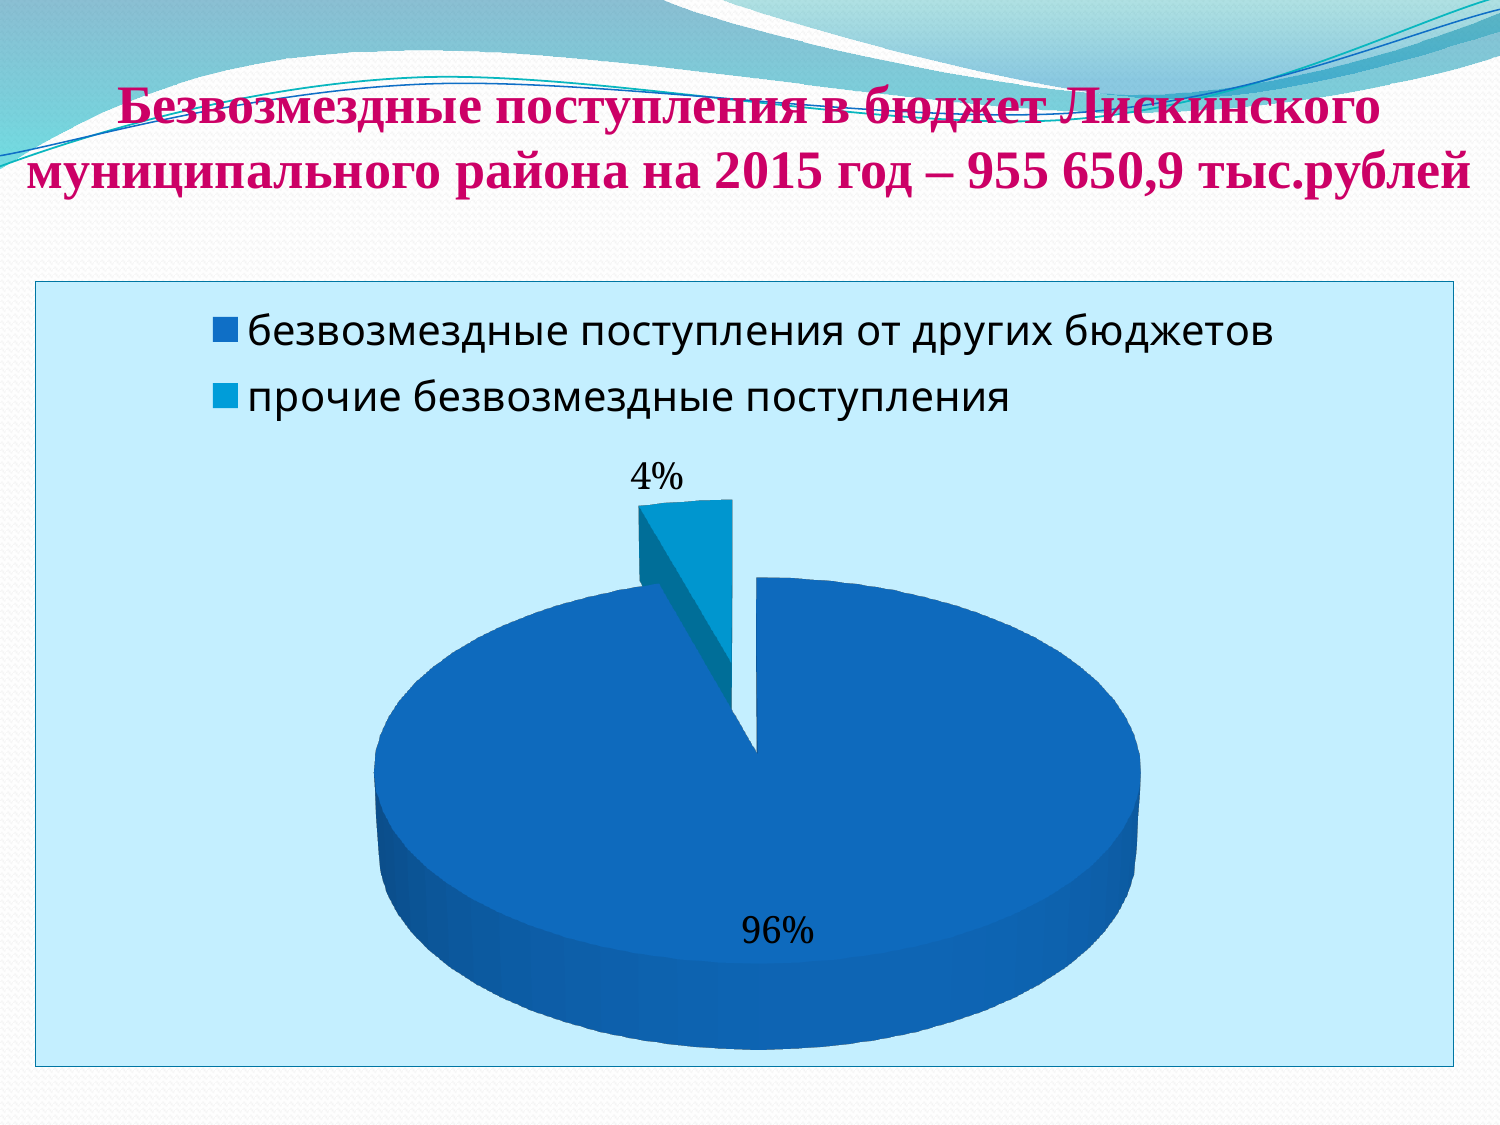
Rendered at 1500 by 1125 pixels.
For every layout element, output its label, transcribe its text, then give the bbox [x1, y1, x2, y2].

chart [34, 280, 1454, 1067]
title Безвозмездные поступления в бюджет Лискинского муниципального района на 2015 год – 955 650,9 тыс.рублей [0, 35, 1500, 200]
